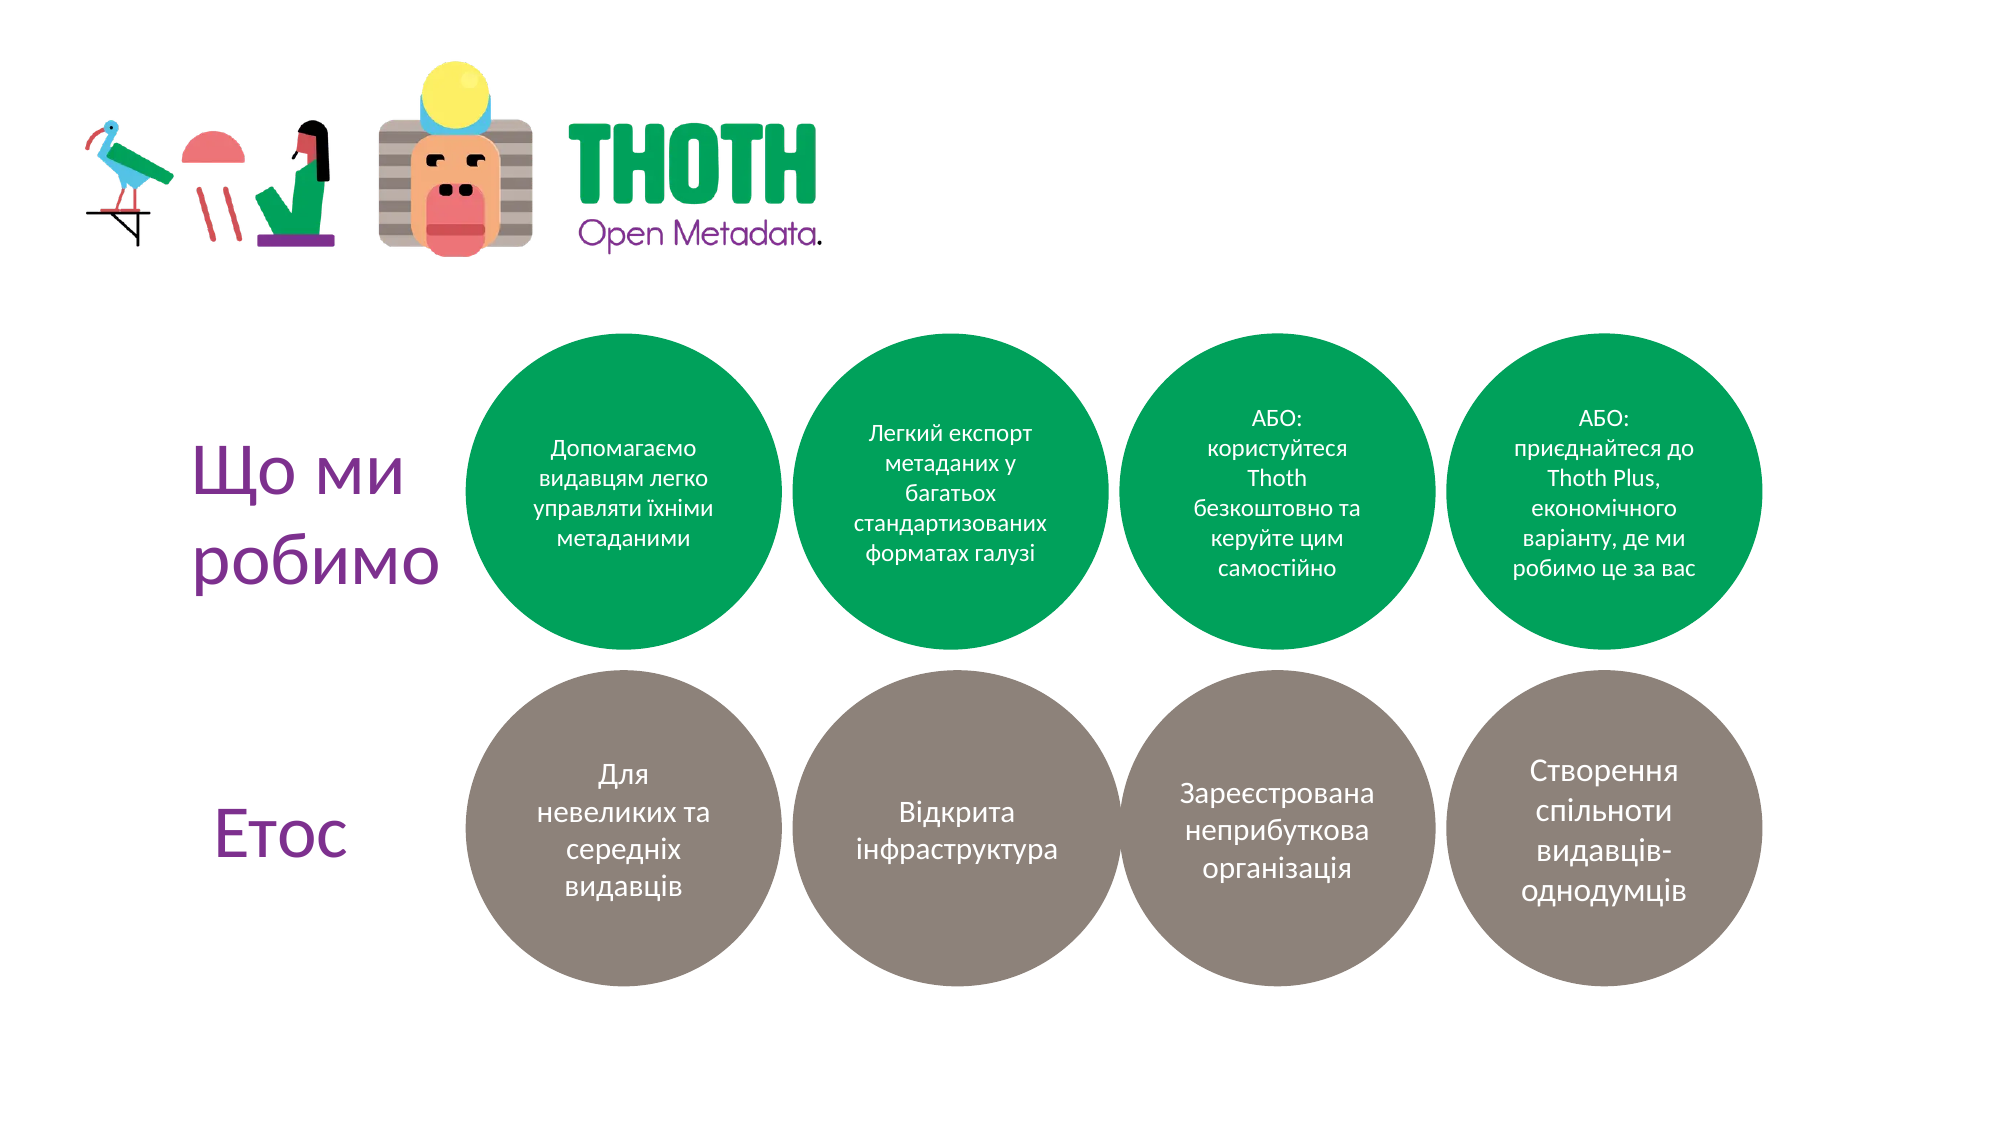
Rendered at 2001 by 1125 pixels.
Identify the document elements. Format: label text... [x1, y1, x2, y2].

text_box АБО: приєднайтеся до Thoth Plus, економічного варіанту, де ми робимо це за вас [1455, 342, 1754, 641]
text_box [975, 537, 1025, 588]
text_box Зареєстрована неприбуткова організація [1128, 679, 1427, 977]
text_box Відкрита інфраструктура [801, 679, 1113, 977]
text_box Для невеликих та середніх видавців [482, 679, 773, 977]
text_box Легкий експорт метаданих у багатьох стандартизованих форматах галузі [801, 342, 1100, 641]
text_box Етос [198, 775, 482, 880]
text_box Створення спільноти видавців-однодумців [1455, 679, 1754, 977]
text_box Що ми робимо [176, 411, 461, 607]
text_box Допомагаємо видавцям легко управляти їхніми метаданими [475, 342, 773, 641]
picture [60, 41, 846, 276]
text_box АБО: користуйтеся Thoth безкоштовно та керуйте цим самостійно [1128, 342, 1427, 641]
